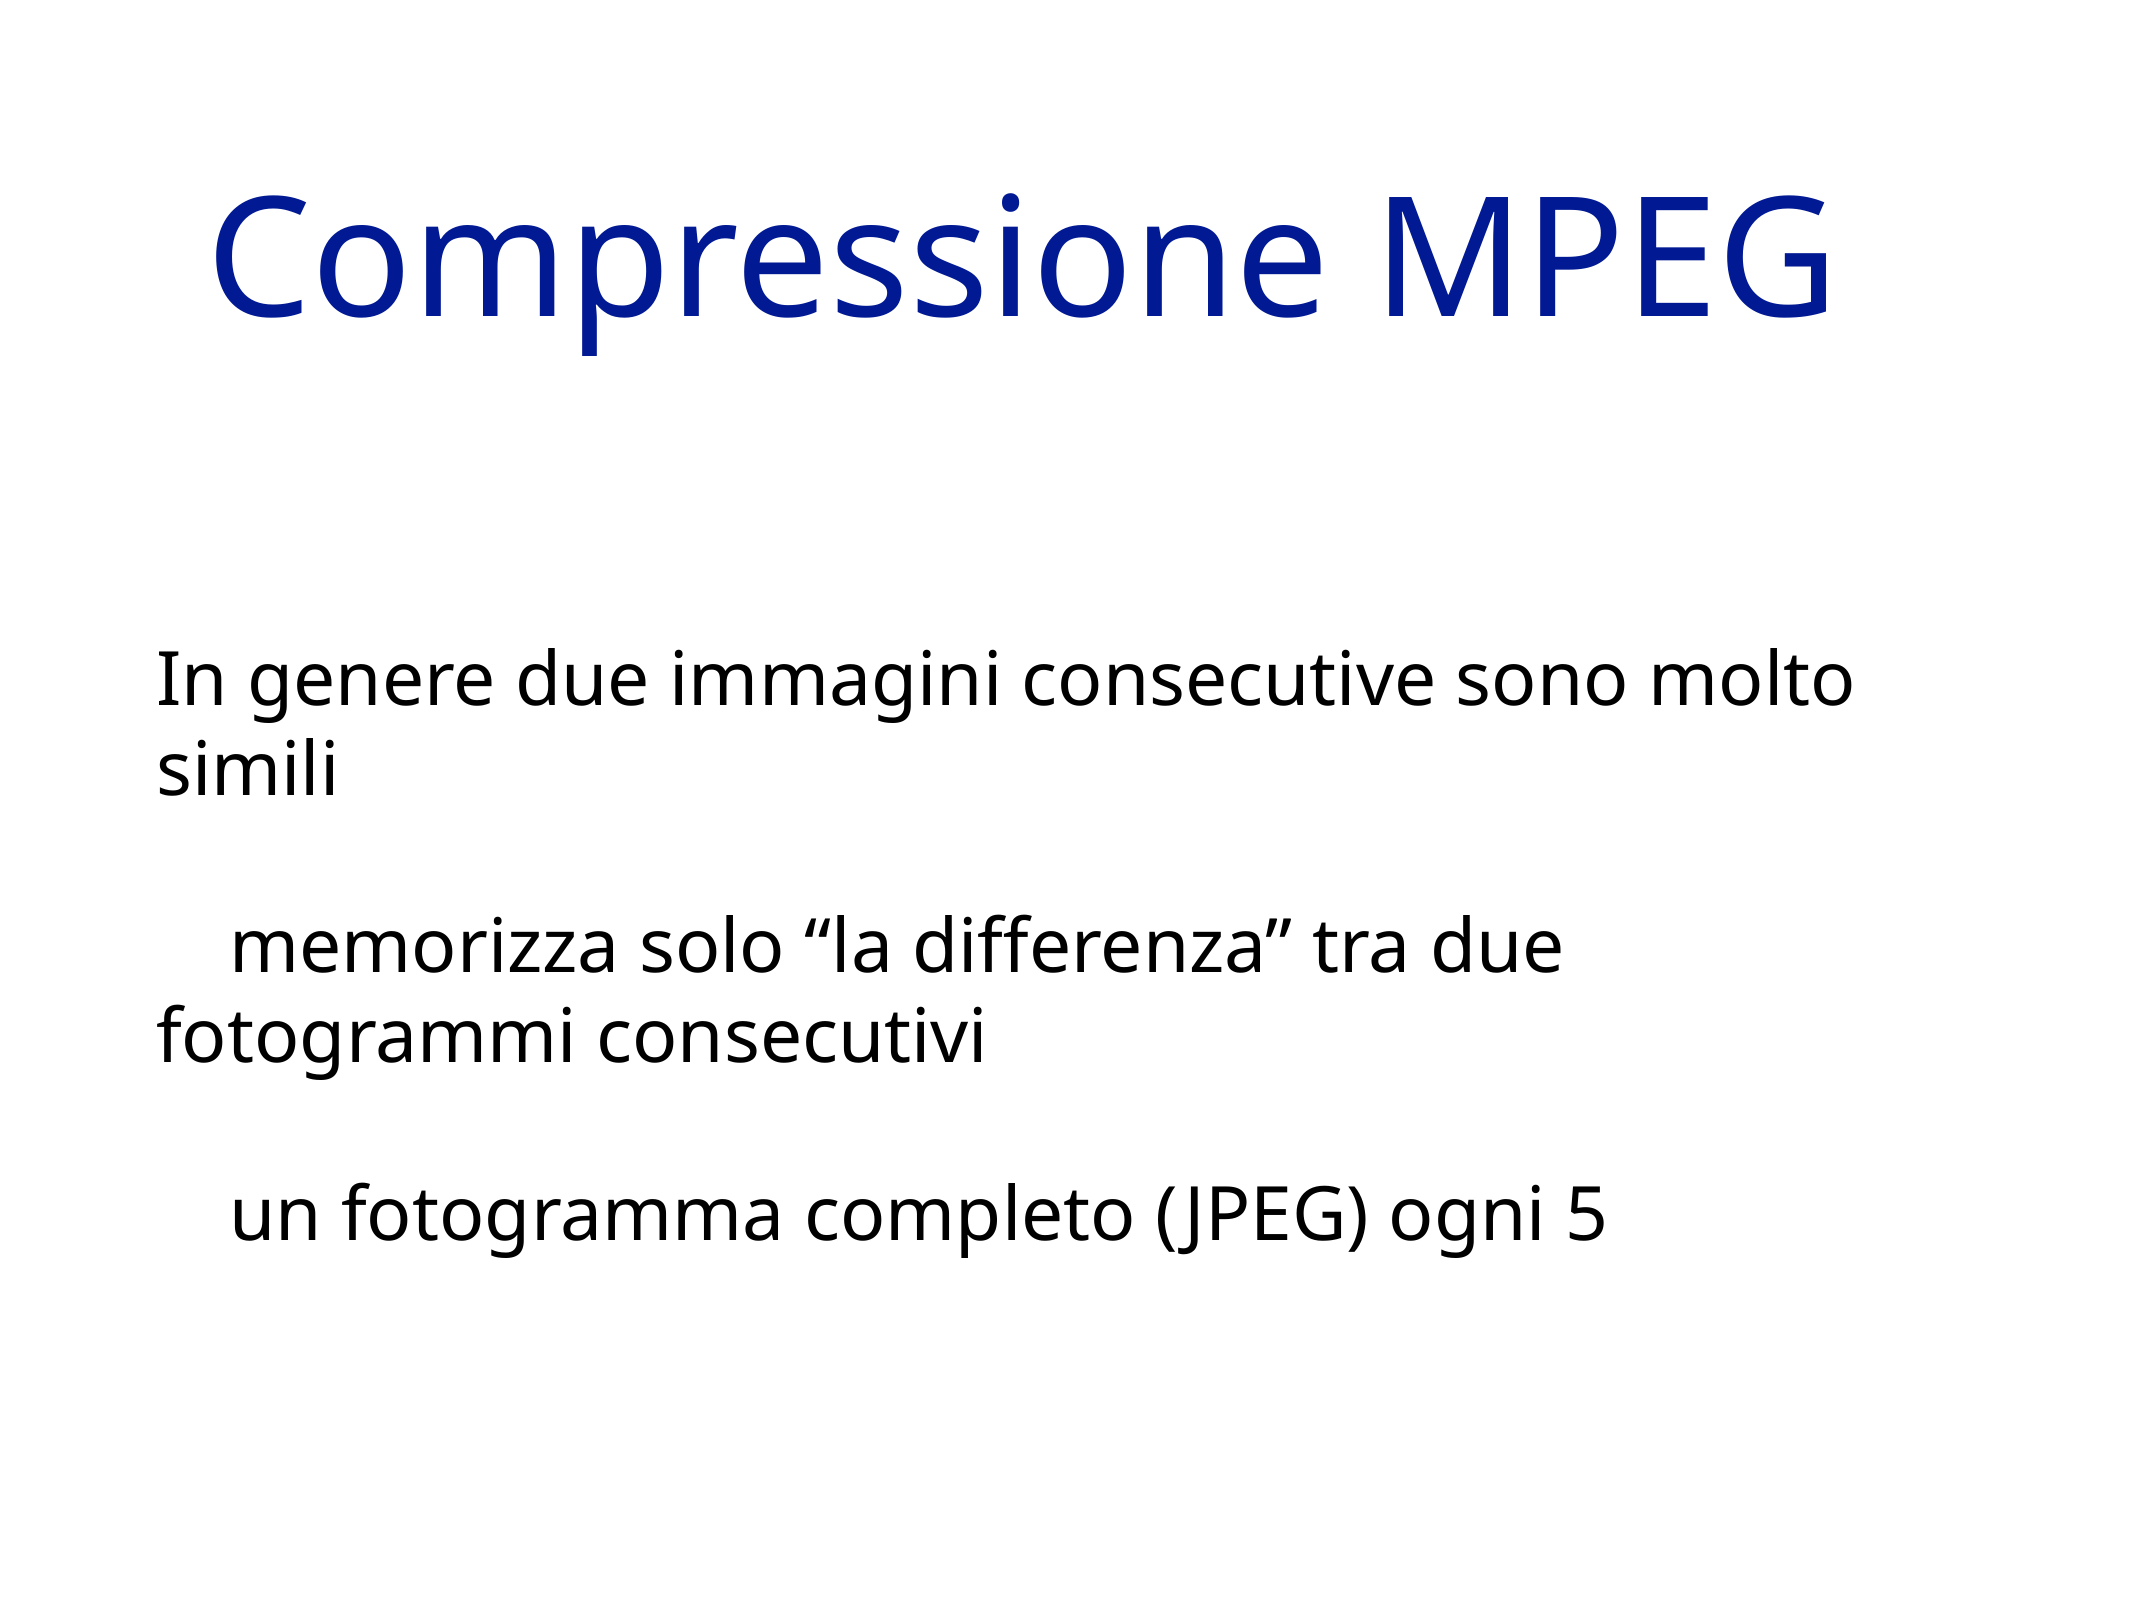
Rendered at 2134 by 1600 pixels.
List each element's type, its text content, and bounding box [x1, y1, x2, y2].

title Compressione MPEG [155, 72, 1978, 426]
list In genere due immagini consecutive sono molto simili memorizza solo “la differenza” tra due fotogrammi consecutivi un fotogramma completo (JPEG) ogni 5 [155, 426, 1978, 1459]
